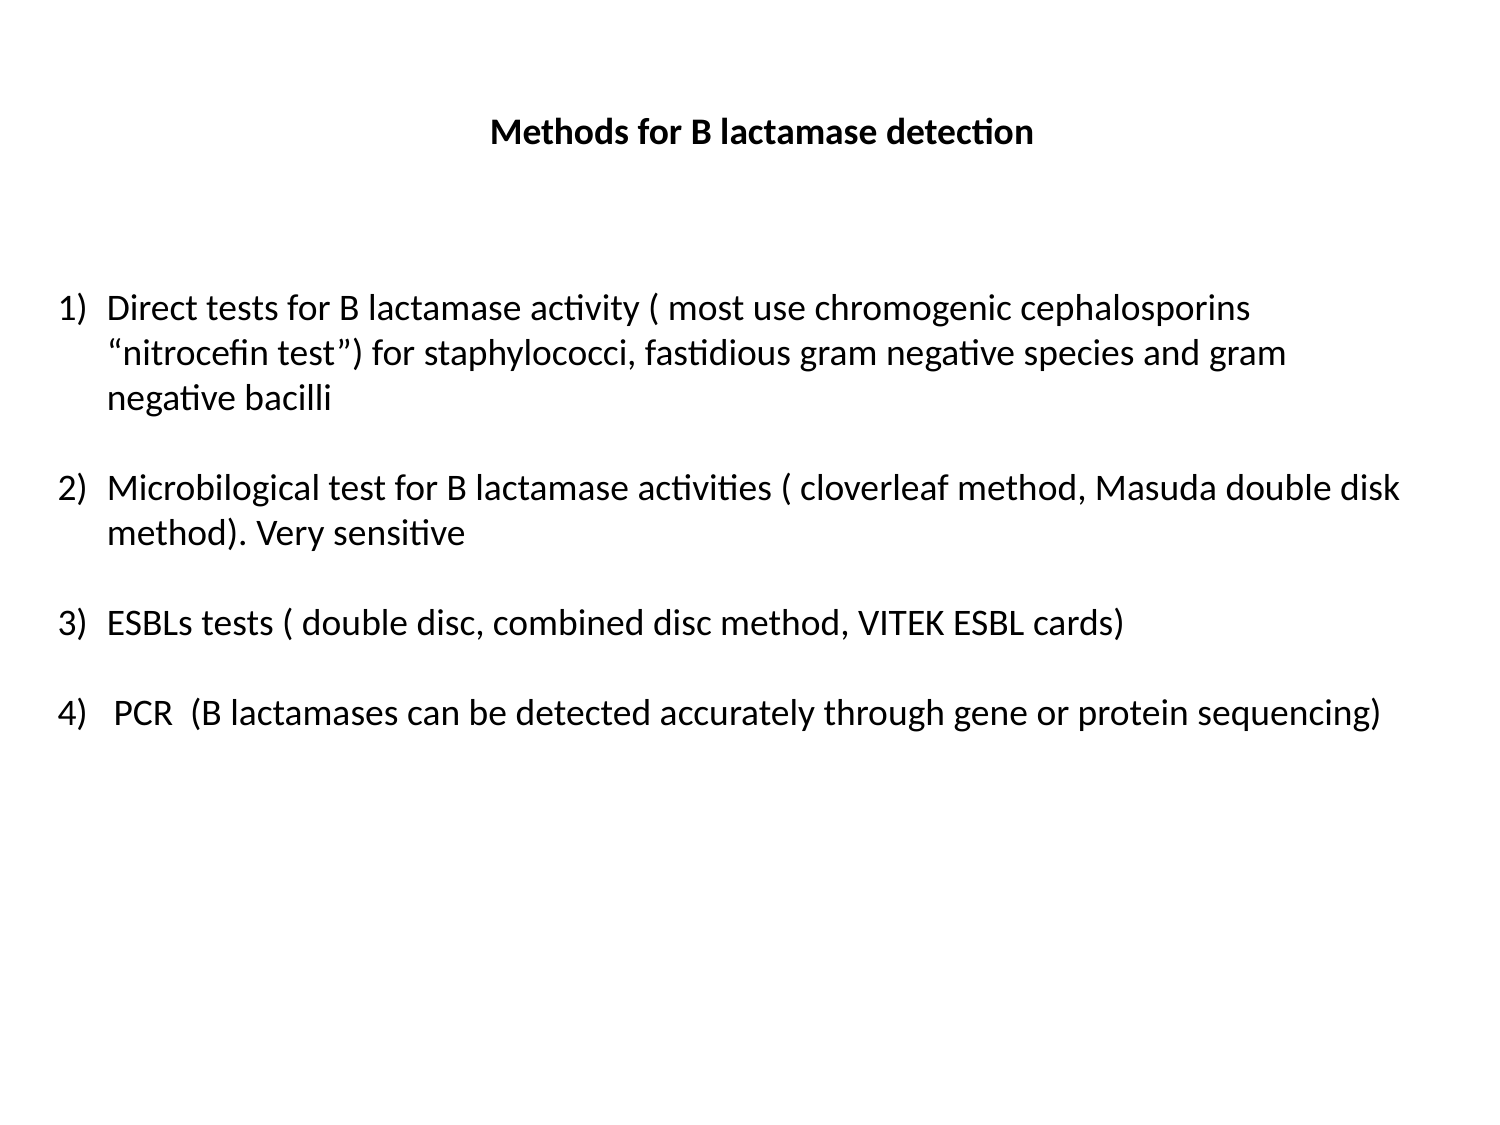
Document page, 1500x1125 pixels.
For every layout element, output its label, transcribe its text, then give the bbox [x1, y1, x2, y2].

text_box Methods for B lactamase detection [482, 99, 1043, 160]
text_box Direct tests for B lactamase activity ( most use chromogenic cephalosporins “nitrocefin test”) for staphylococci, fastidious gram negative species and gram negative bacilli Microbilogical test for B lactamase activities ( cloverleaf method, Masuda double disk method). Very sensitive ESBLs tests ( double disc, combined disc method, VITEK ESBL cards) PCR (B lactamases can be detected accurately through gene or protein sequencing) [50, 274, 1430, 830]
